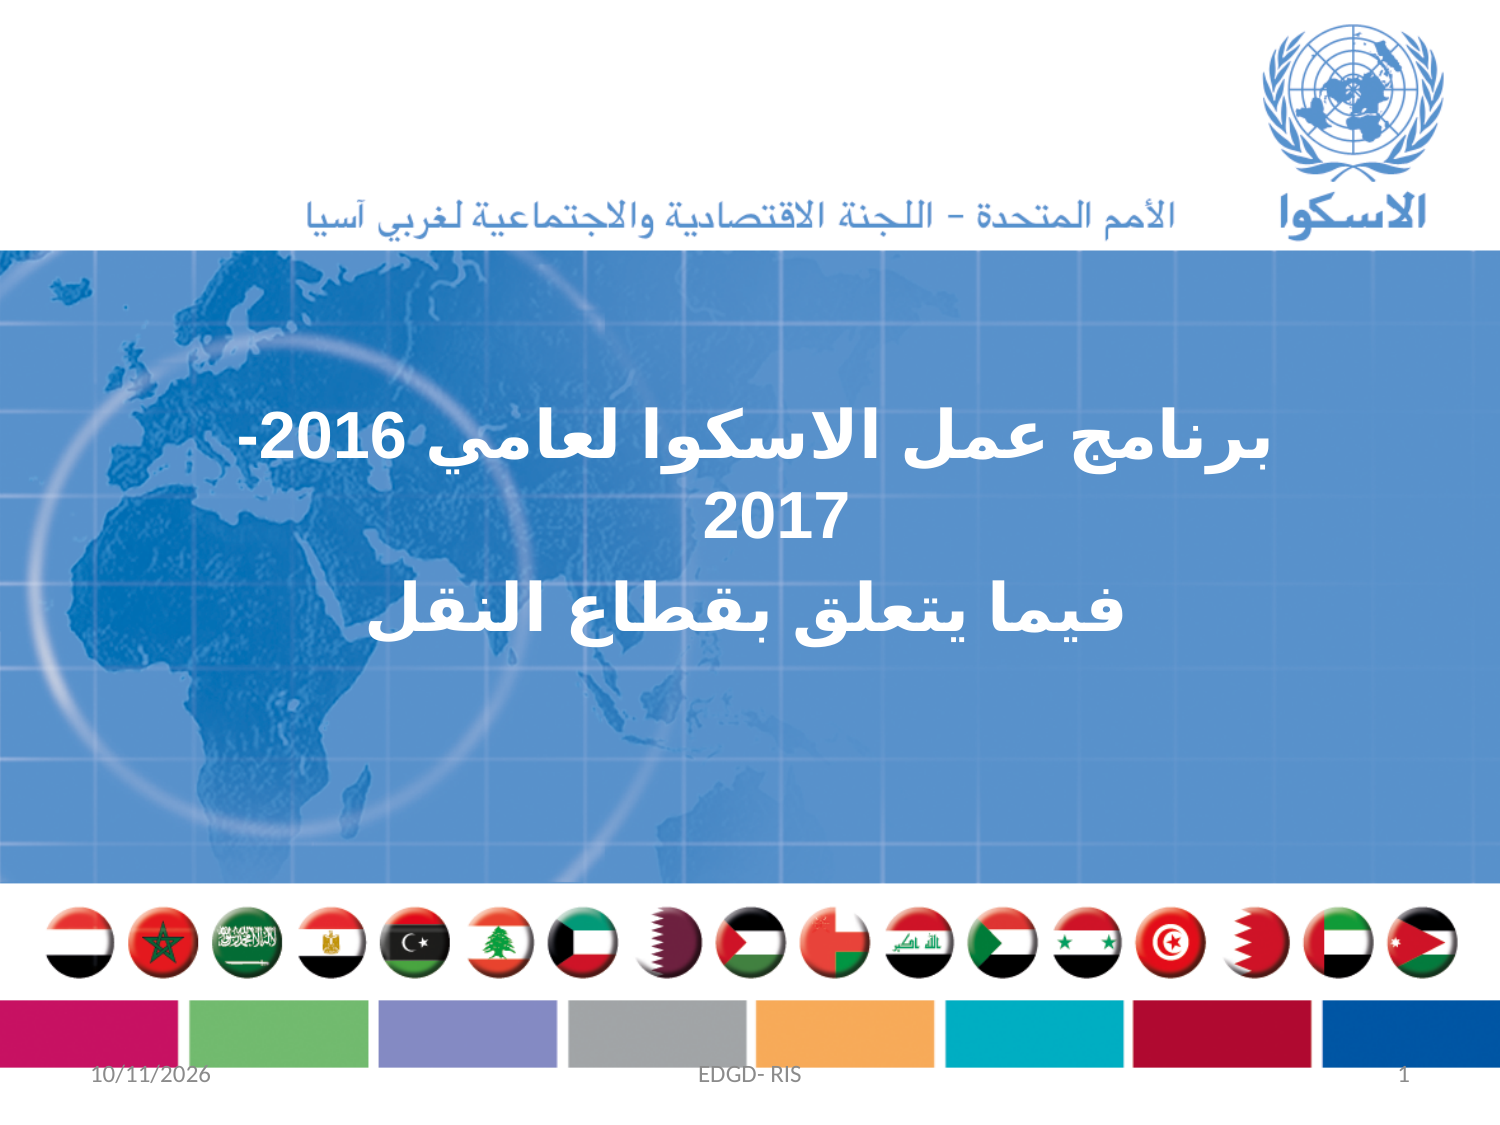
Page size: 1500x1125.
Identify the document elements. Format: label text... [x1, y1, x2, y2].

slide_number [75, 1042, 425, 1103]
list برنامج عمل الاسكوا لعامي 2016-2017 فيما يتعلق بقطاع النقل [194, 290, 1318, 622]
footer EDGD- RIS [512, 1042, 988, 1103]
picture [0, 0, 1500, 1125]
slide_number 1 [1074, 1042, 1425, 1103]
